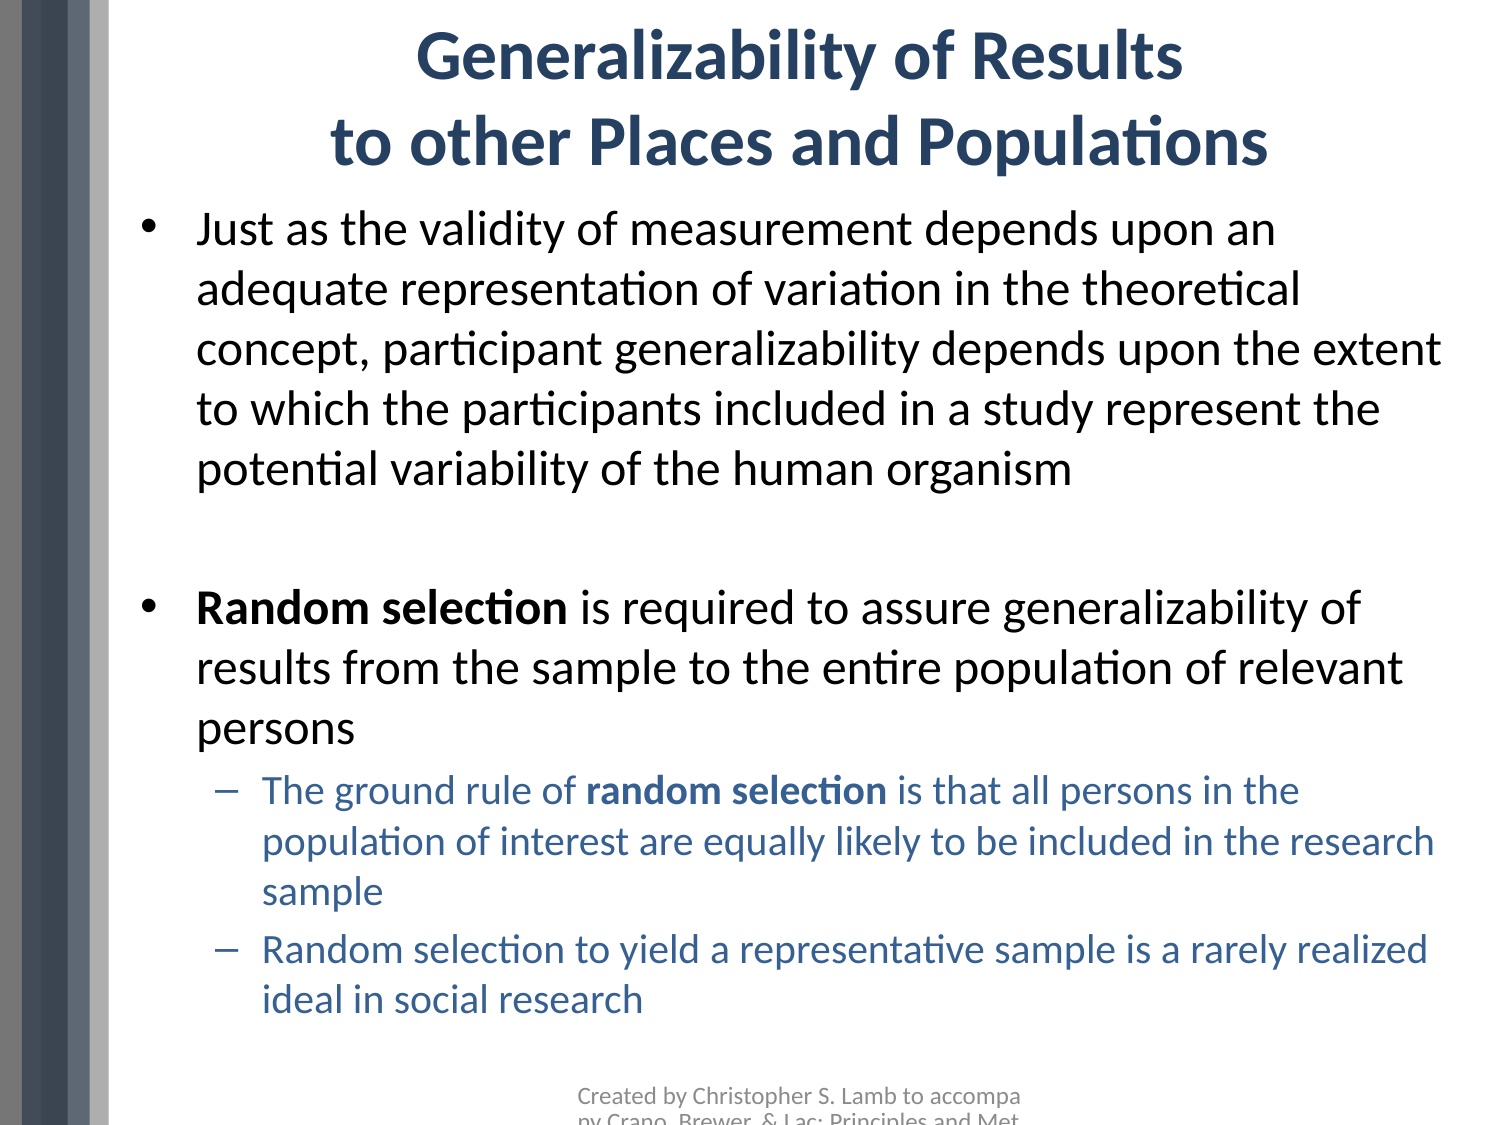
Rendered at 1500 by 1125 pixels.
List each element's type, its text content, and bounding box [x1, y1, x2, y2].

title Generalizability of Results to other Places and Populations [125, 0, 1475, 187]
list Just as the validity of measurement depends upon an adequate representation of variation in the theoretical concept, participant generalizability depends upon the extent to which the participants included in a study represent the potential variability of the human organism Random selection is required to assure generalizability of results from the sample to the entire population of relevant persons The ground rule of random selection is that all persons in the population of interest are equally likely to be included in the research sample Random selection to yield a representative sample is a rarely realized ideal in social research [125, 187, 1475, 1063]
footer Created by Christopher S. Lamb to accompany Crano, Brewer, & Lac: Principles and Methods of Social Research, 3rd Edition, 2015, Routledge/Taylor & Francis [562, 1065, 1038, 1125]
